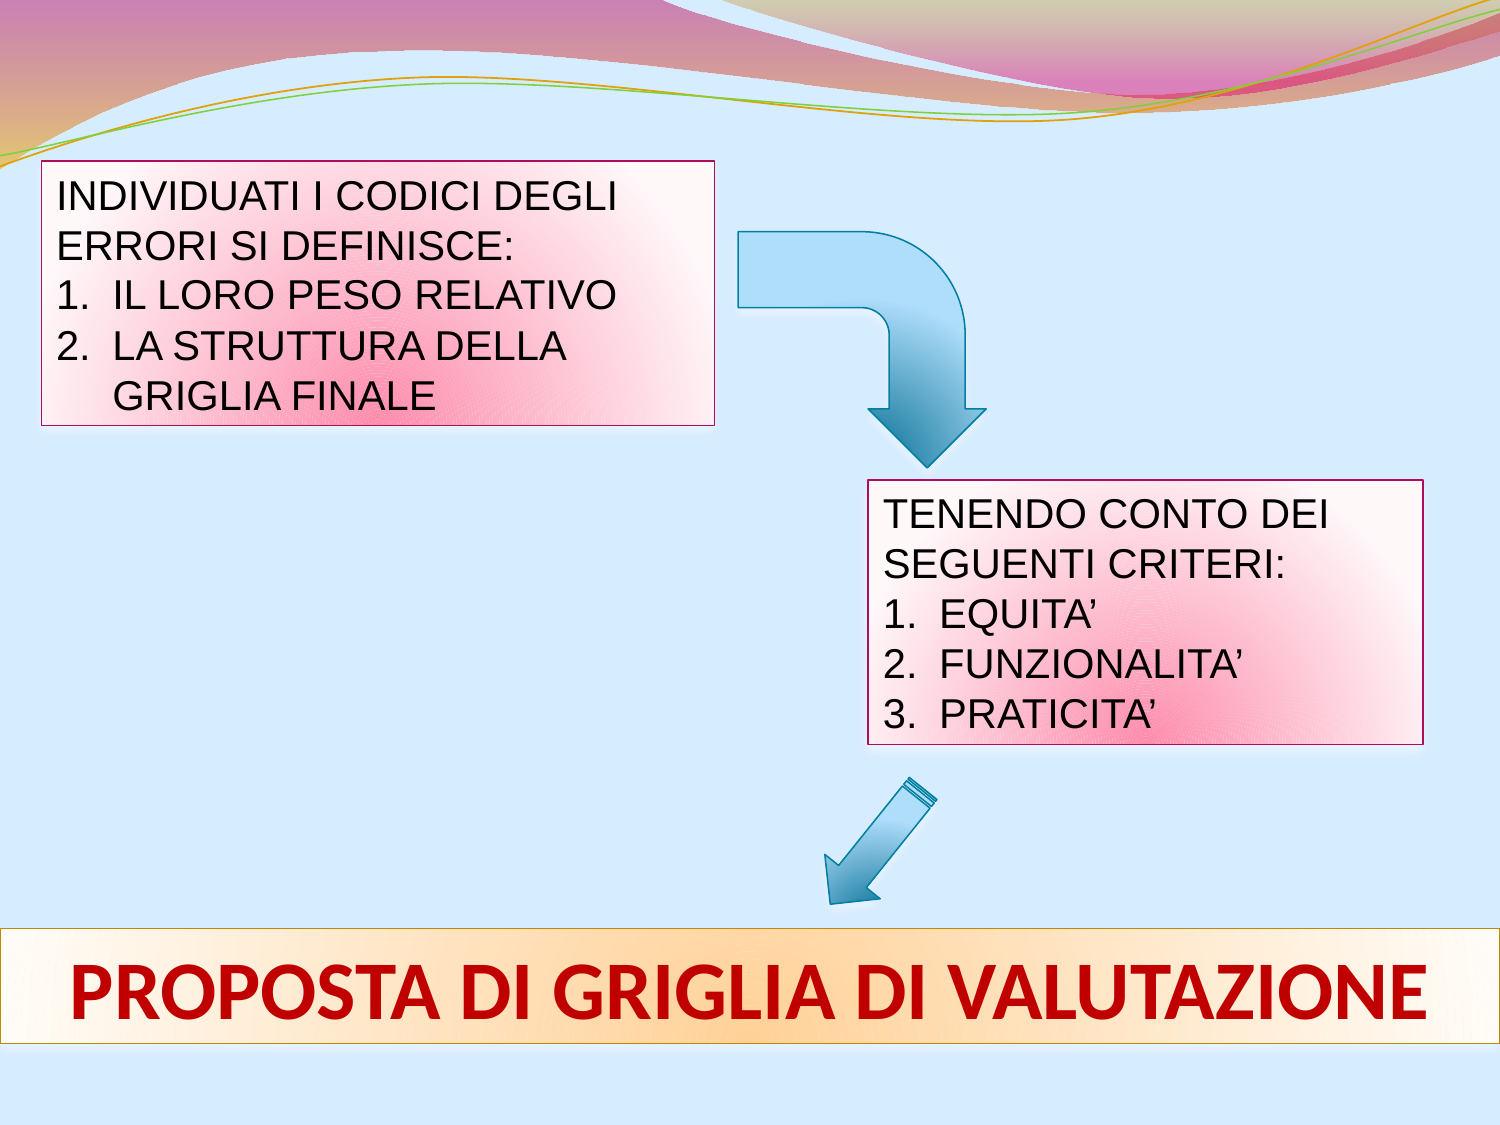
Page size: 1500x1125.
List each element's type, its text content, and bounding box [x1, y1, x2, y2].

text_box TENENDO CONTO DEI SEGUENTI CRITERI: EQUITA’ FUNZIONALITA’ PRATICITA’ [867, 479, 1424, 745]
text_box [824, 776, 938, 905]
text_box [737, 230, 987, 469]
text_box INDIVIDUATI I CODICI DEGLI ERRORI SI DEFINISCE: IL LORO PESO RELATIVO LA STRUTTURA DELLA GRIGLIA FINALE [41, 160, 715, 426]
text_box PROPOSTA DI GRIGLIA DI VALUTAZIONE [0, 928, 1500, 1044]
